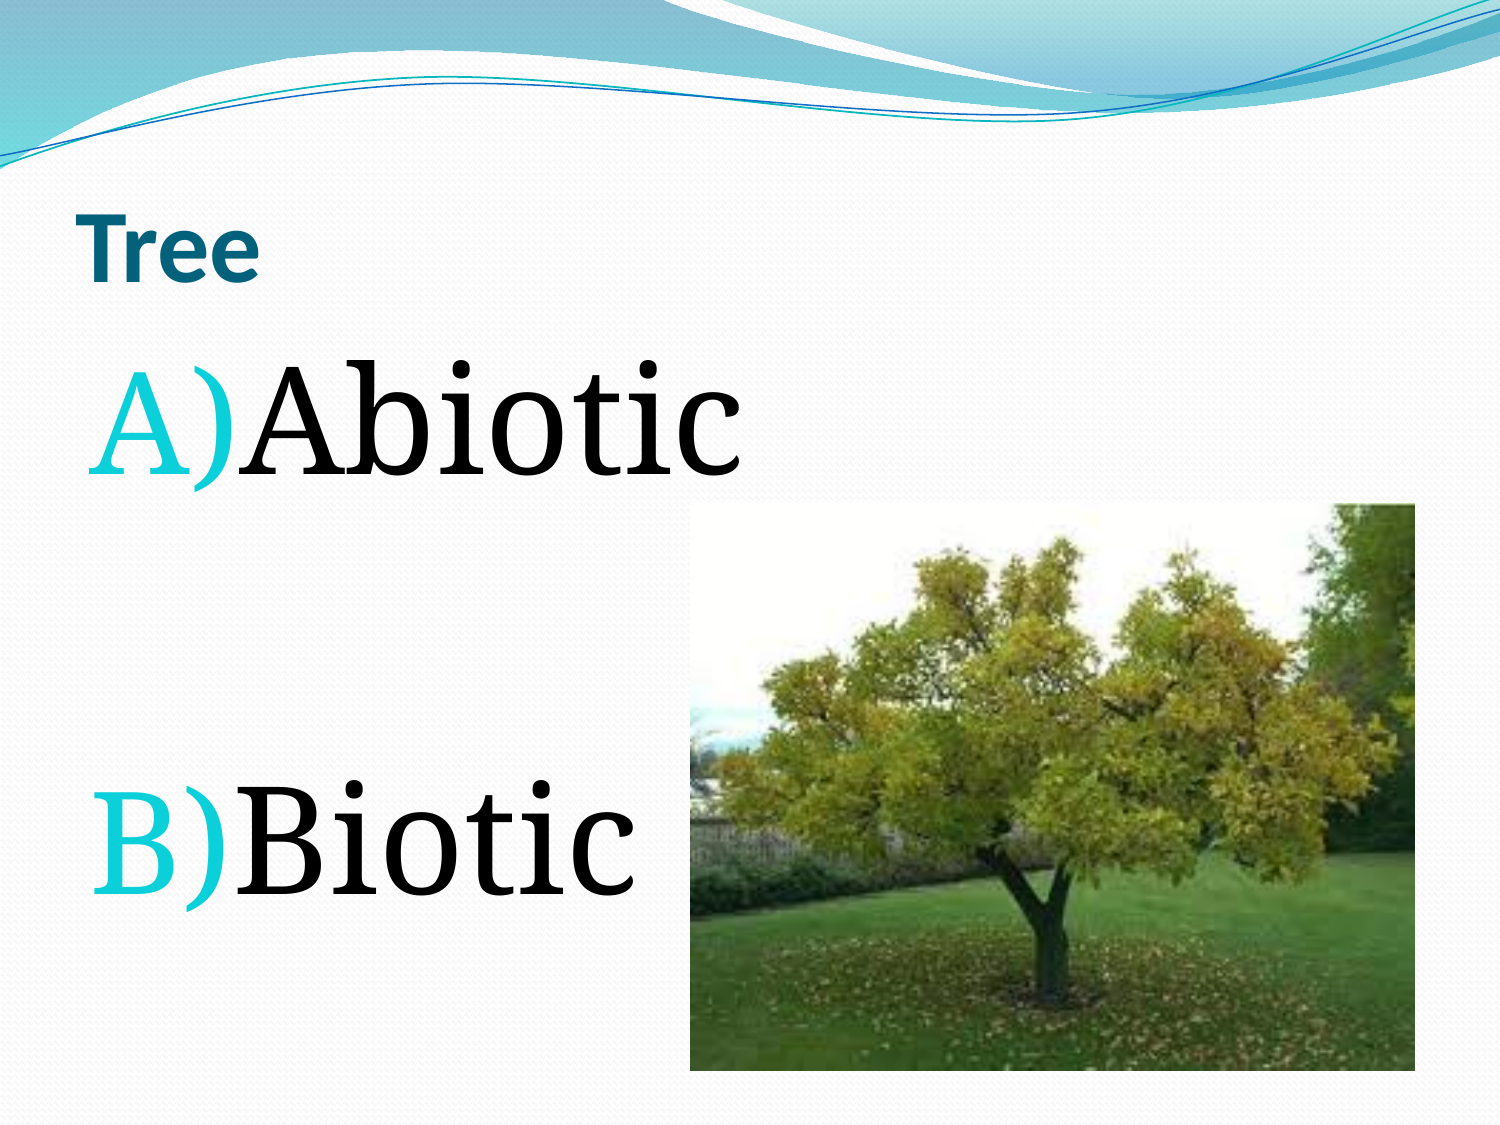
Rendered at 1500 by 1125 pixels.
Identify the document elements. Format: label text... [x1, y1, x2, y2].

picture [690, 503, 1415, 1071]
title Tree [75, 115, 1425, 303]
list Abiotic Biotic [75, 317, 1425, 1038]
